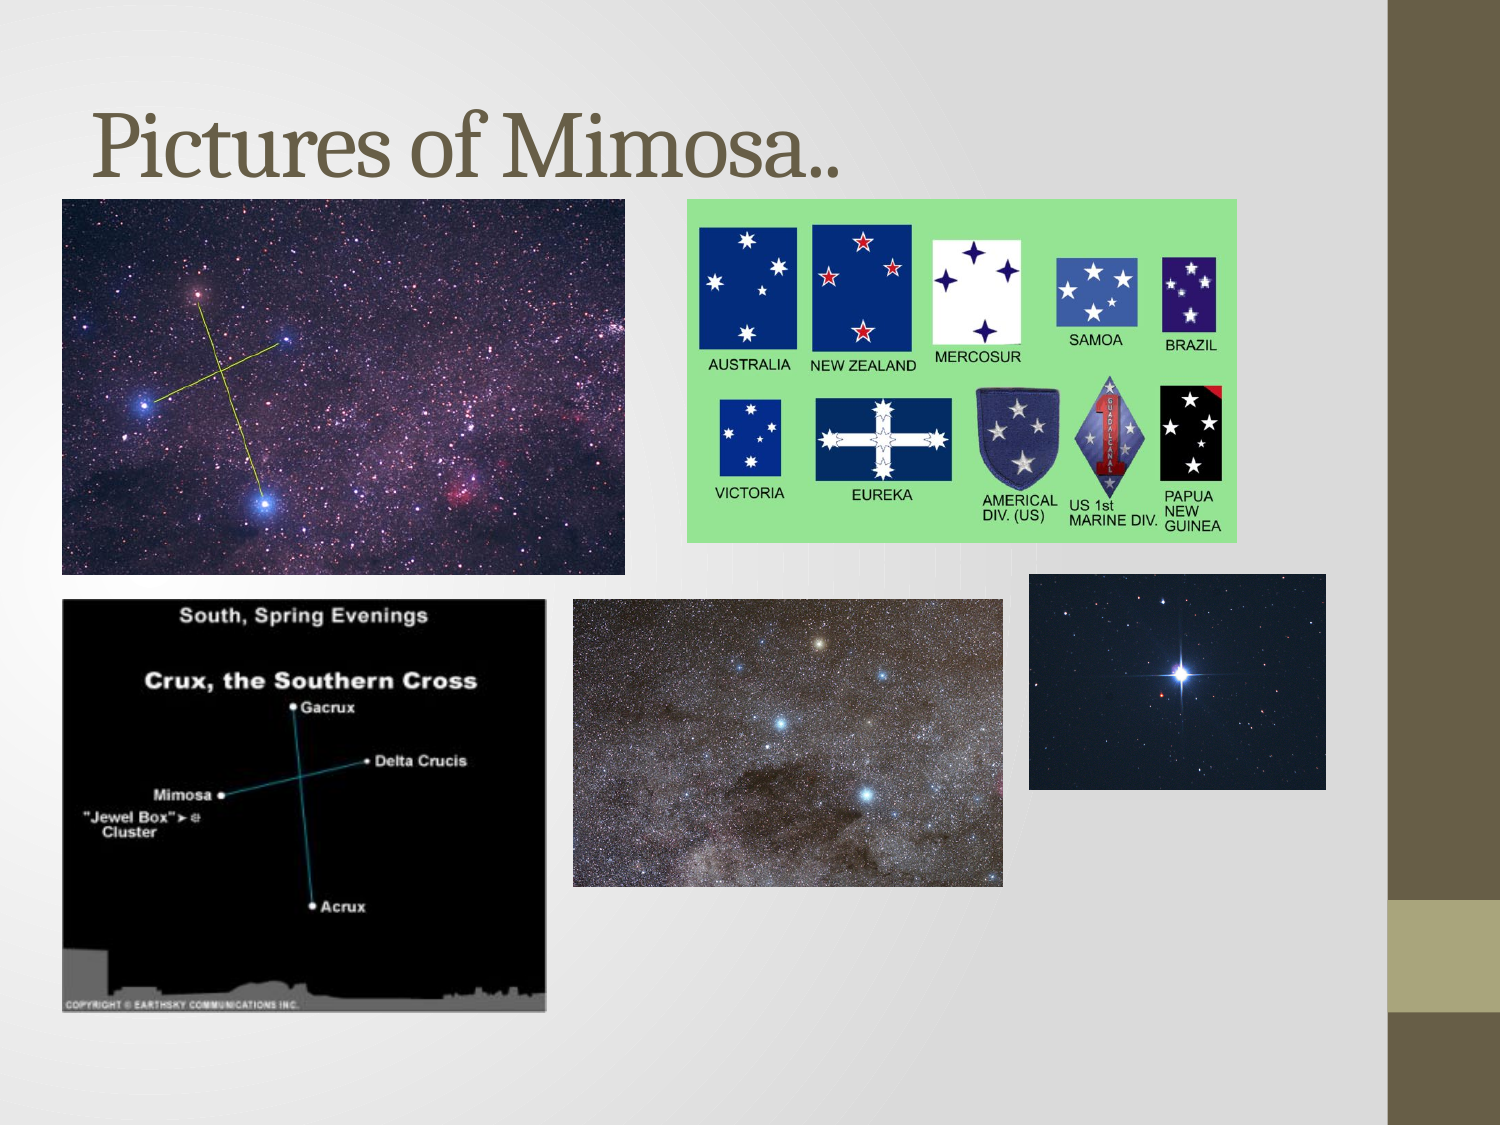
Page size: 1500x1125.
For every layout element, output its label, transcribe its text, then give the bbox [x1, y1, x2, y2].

picture [686, 199, 1238, 543]
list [61, 199, 626, 576]
picture [1028, 574, 1327, 790]
title Pictures of Mimosa.. [75, 45, 1325, 233]
picture [61, 599, 548, 1013]
picture [572, 599, 1004, 888]
